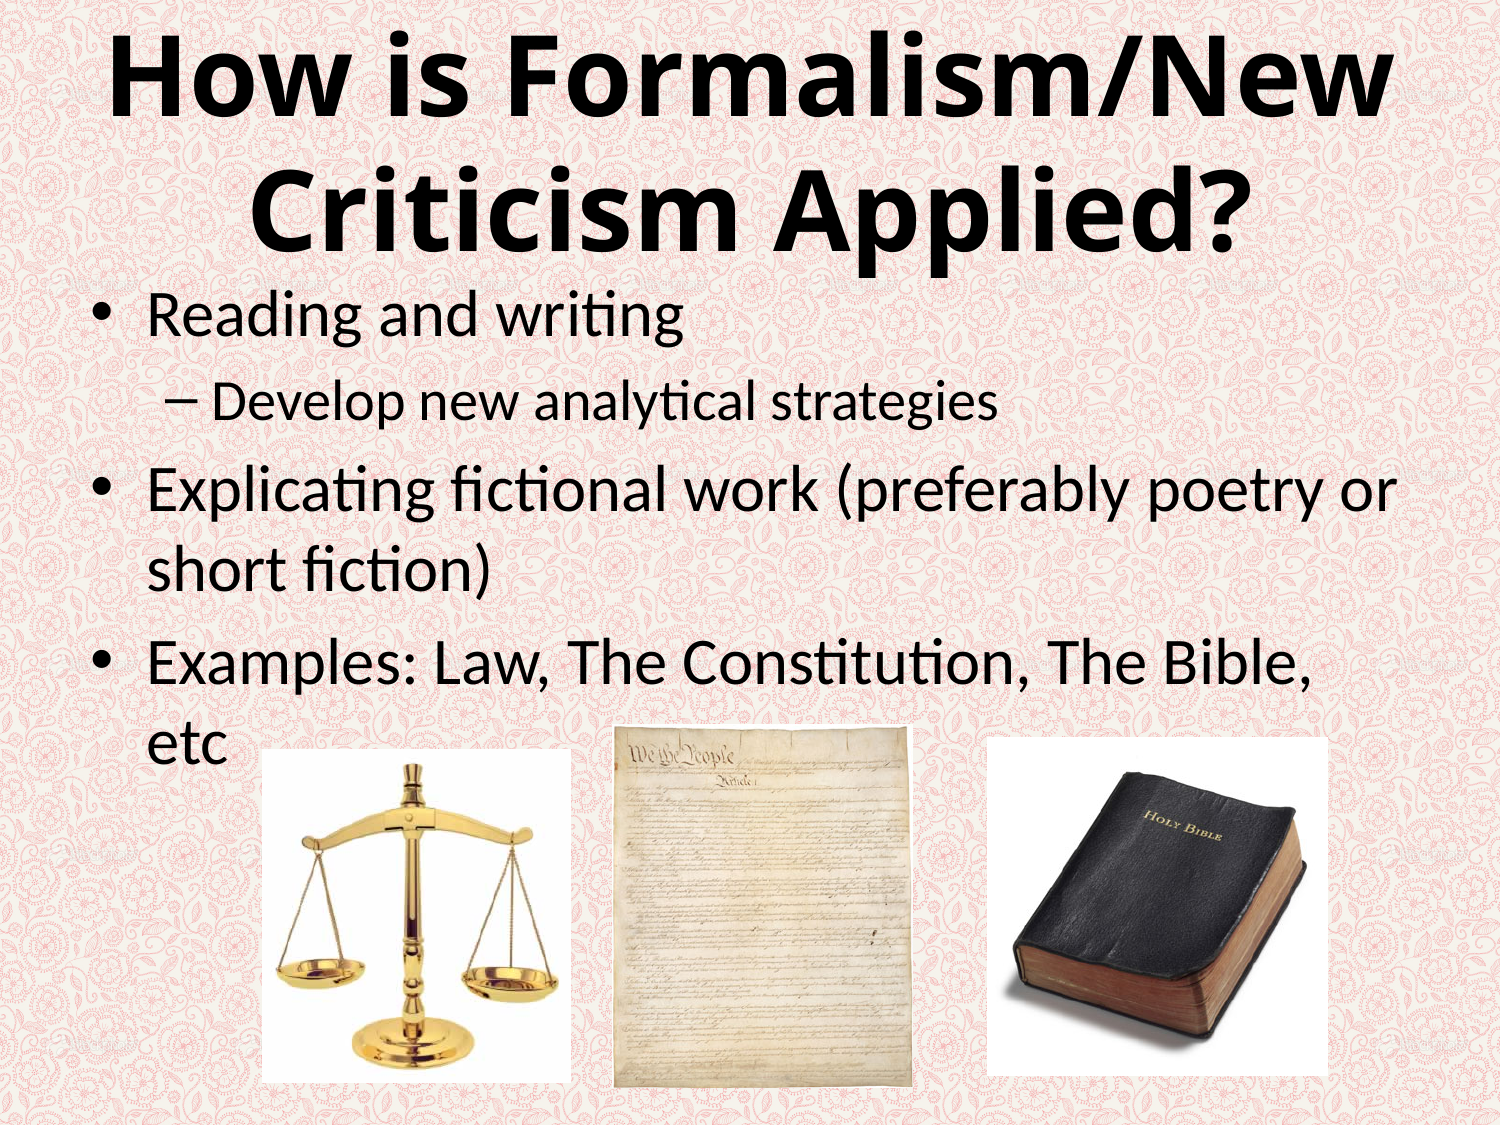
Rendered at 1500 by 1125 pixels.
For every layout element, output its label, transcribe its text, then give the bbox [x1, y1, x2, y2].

picture [987, 737, 1328, 1076]
title How is Formalism/New Criticism Applied? [75, 45, 1425, 233]
picture [612, 724, 913, 1089]
picture [262, 749, 571, 1083]
list Reading and writing Develop new analytical strategies Explicating fictional work (preferably poetry or short fiction) Examples: Law, The Constitution, The Bible, etc [75, 262, 1425, 1005]
